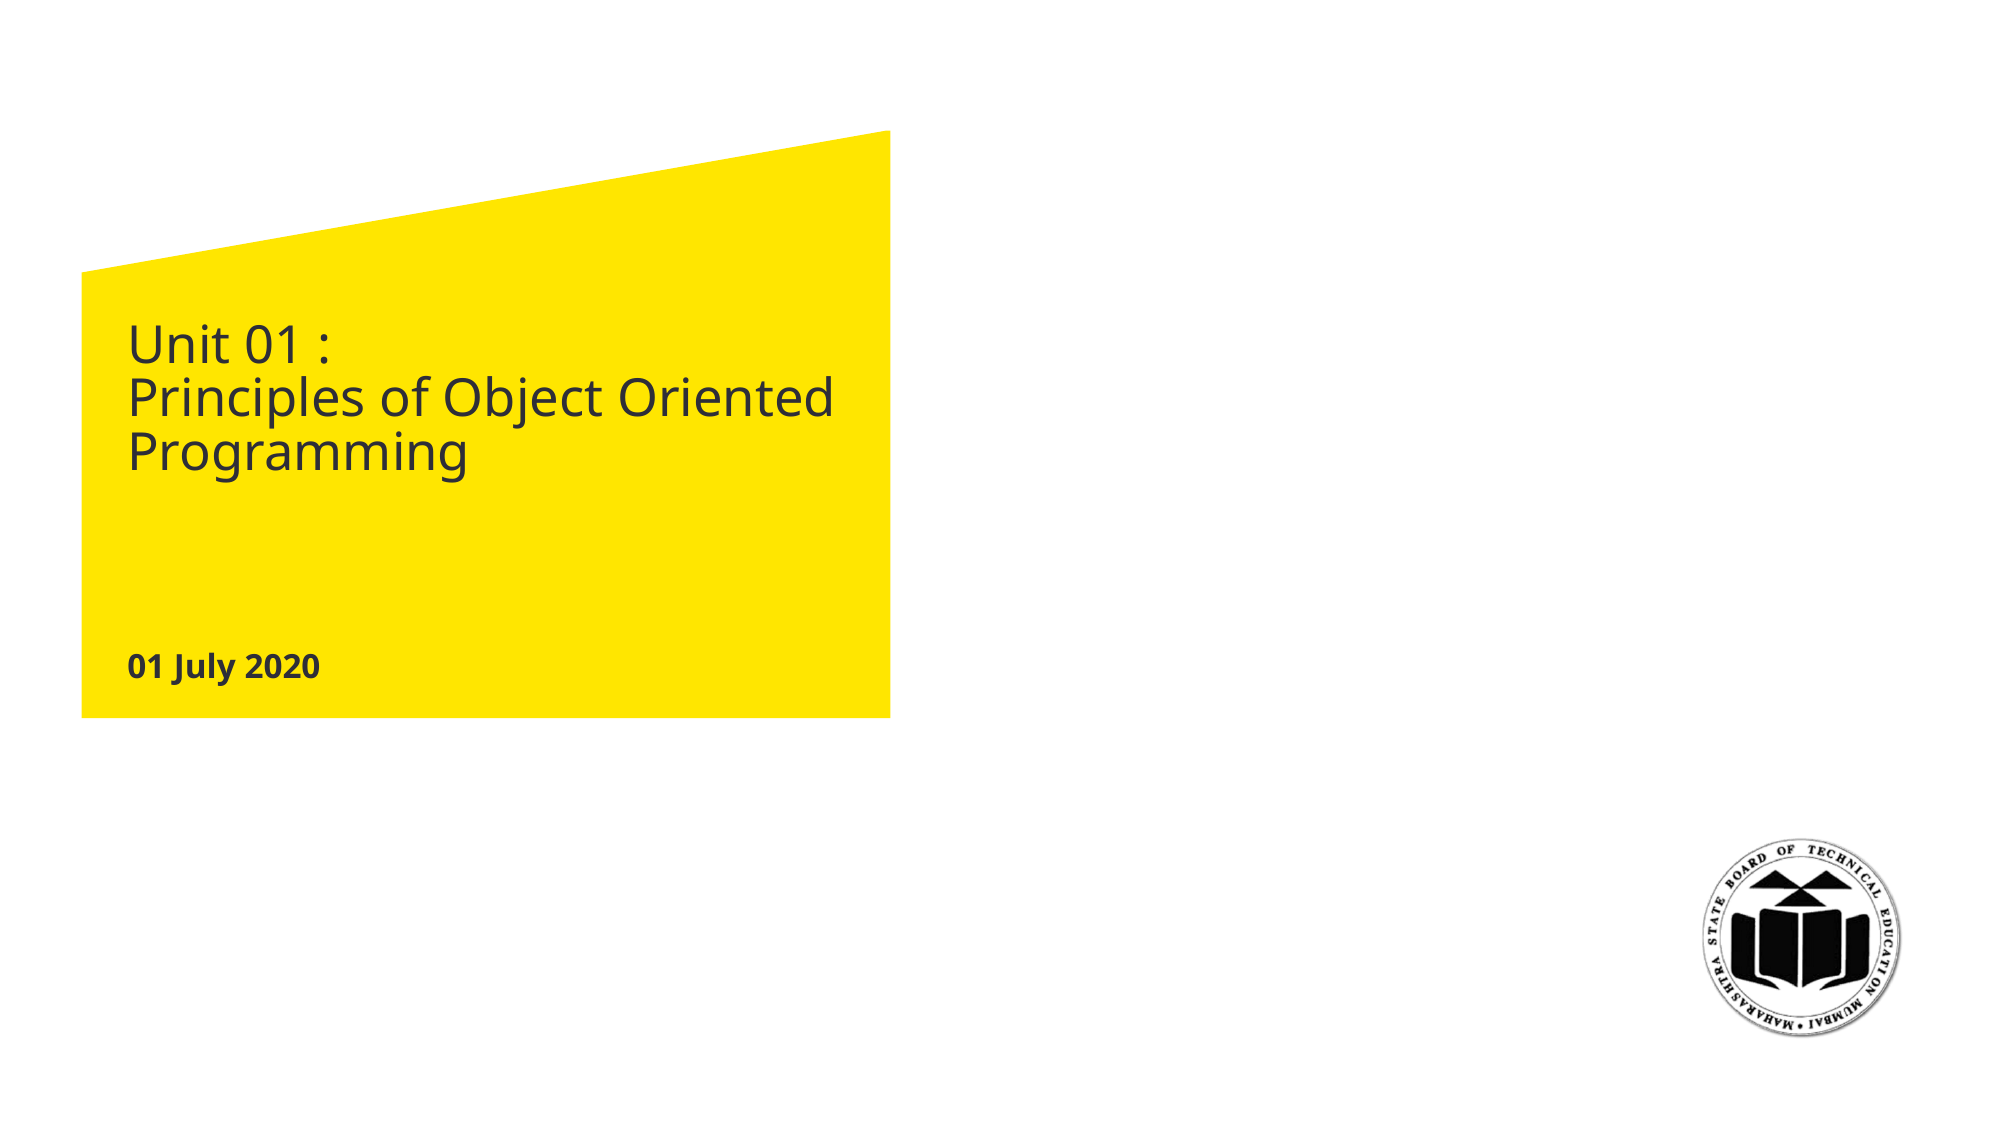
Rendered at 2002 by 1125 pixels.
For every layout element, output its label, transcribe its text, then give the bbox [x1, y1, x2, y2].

title Unit 01 : Principles of Object Oriented Programming [127, 320, 838, 482]
subtitle 01 July 2020 [127, 645, 838, 818]
picture [1682, 818, 1919, 1055]
